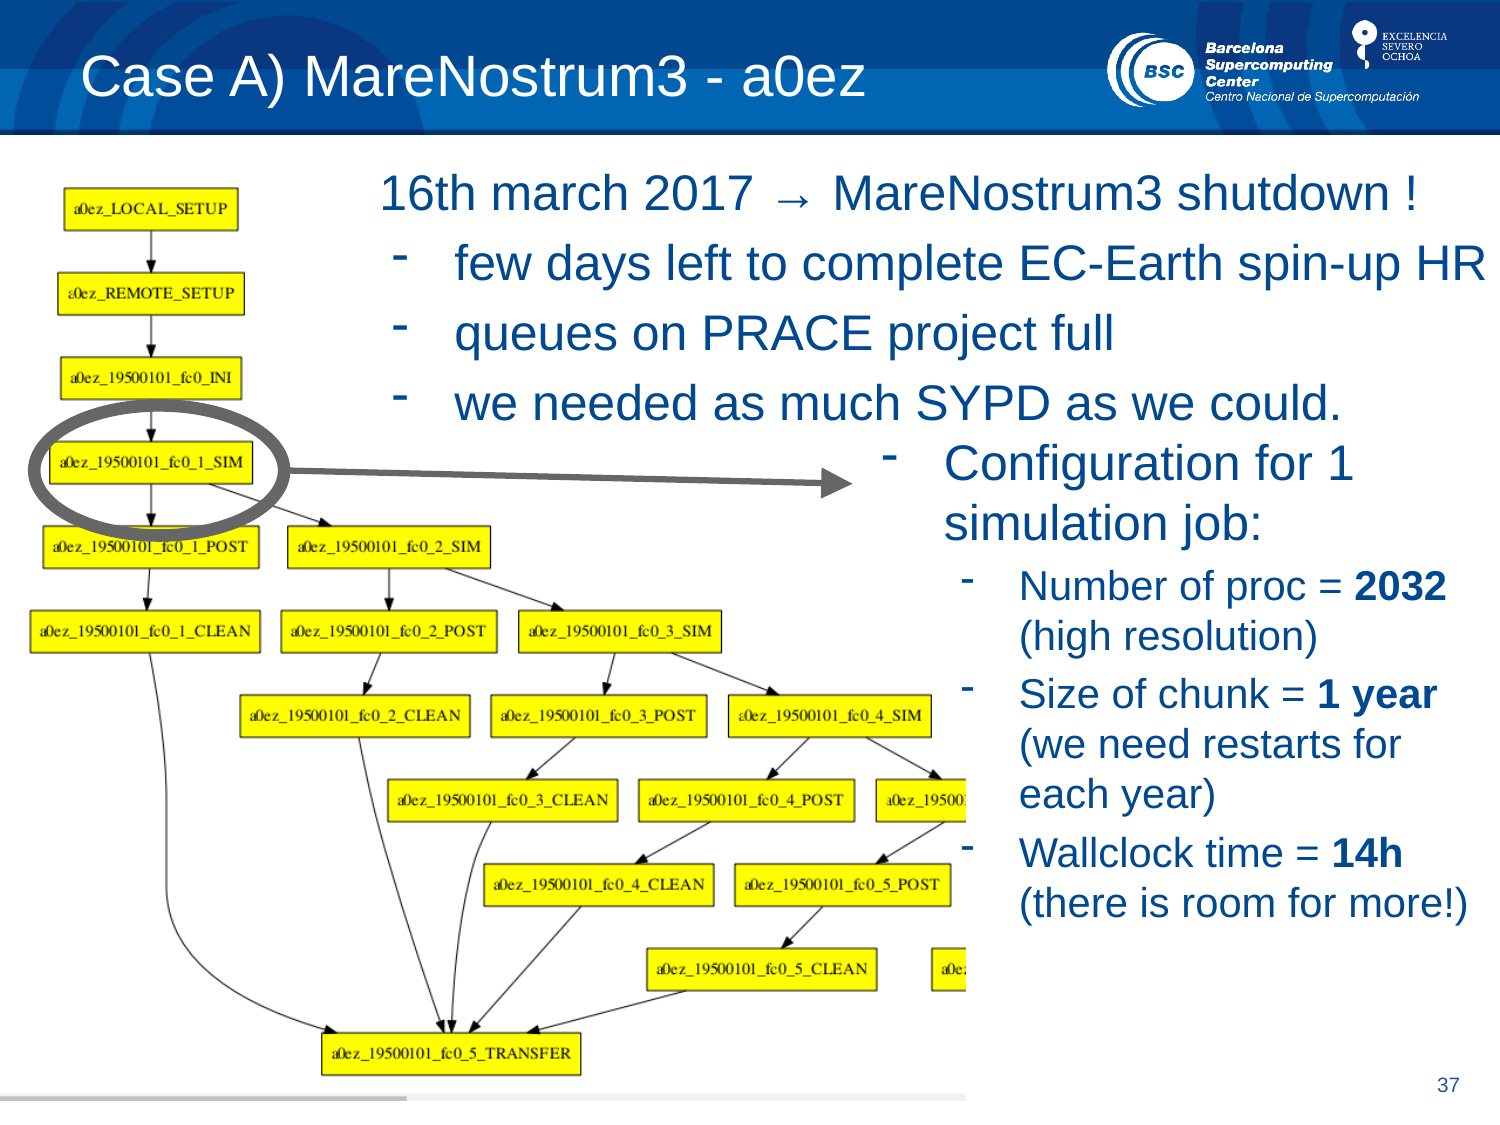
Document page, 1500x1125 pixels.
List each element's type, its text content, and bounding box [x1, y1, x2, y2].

picture [0, 158, 967, 1101]
text_box Configuration for 1 simulation job: Number of proc = 2032 (high resolution) Size of chunk = 1 year (we need restarts for each year) Wallclock time = 14h (there is room for more!) [971, 457, 1490, 1023]
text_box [283, 470, 853, 485]
title Case A) MareNostrum3 - a0ez [65, 23, 1081, 135]
text_box 16th march 2017 → MareNostrum3 shutdown ! few days left to complete EC-Earth spin-up HR queues on PRACE project full we needed as much SYPD as we could. [364, 134, 1500, 457]
picture [0, 0, 1500, 135]
